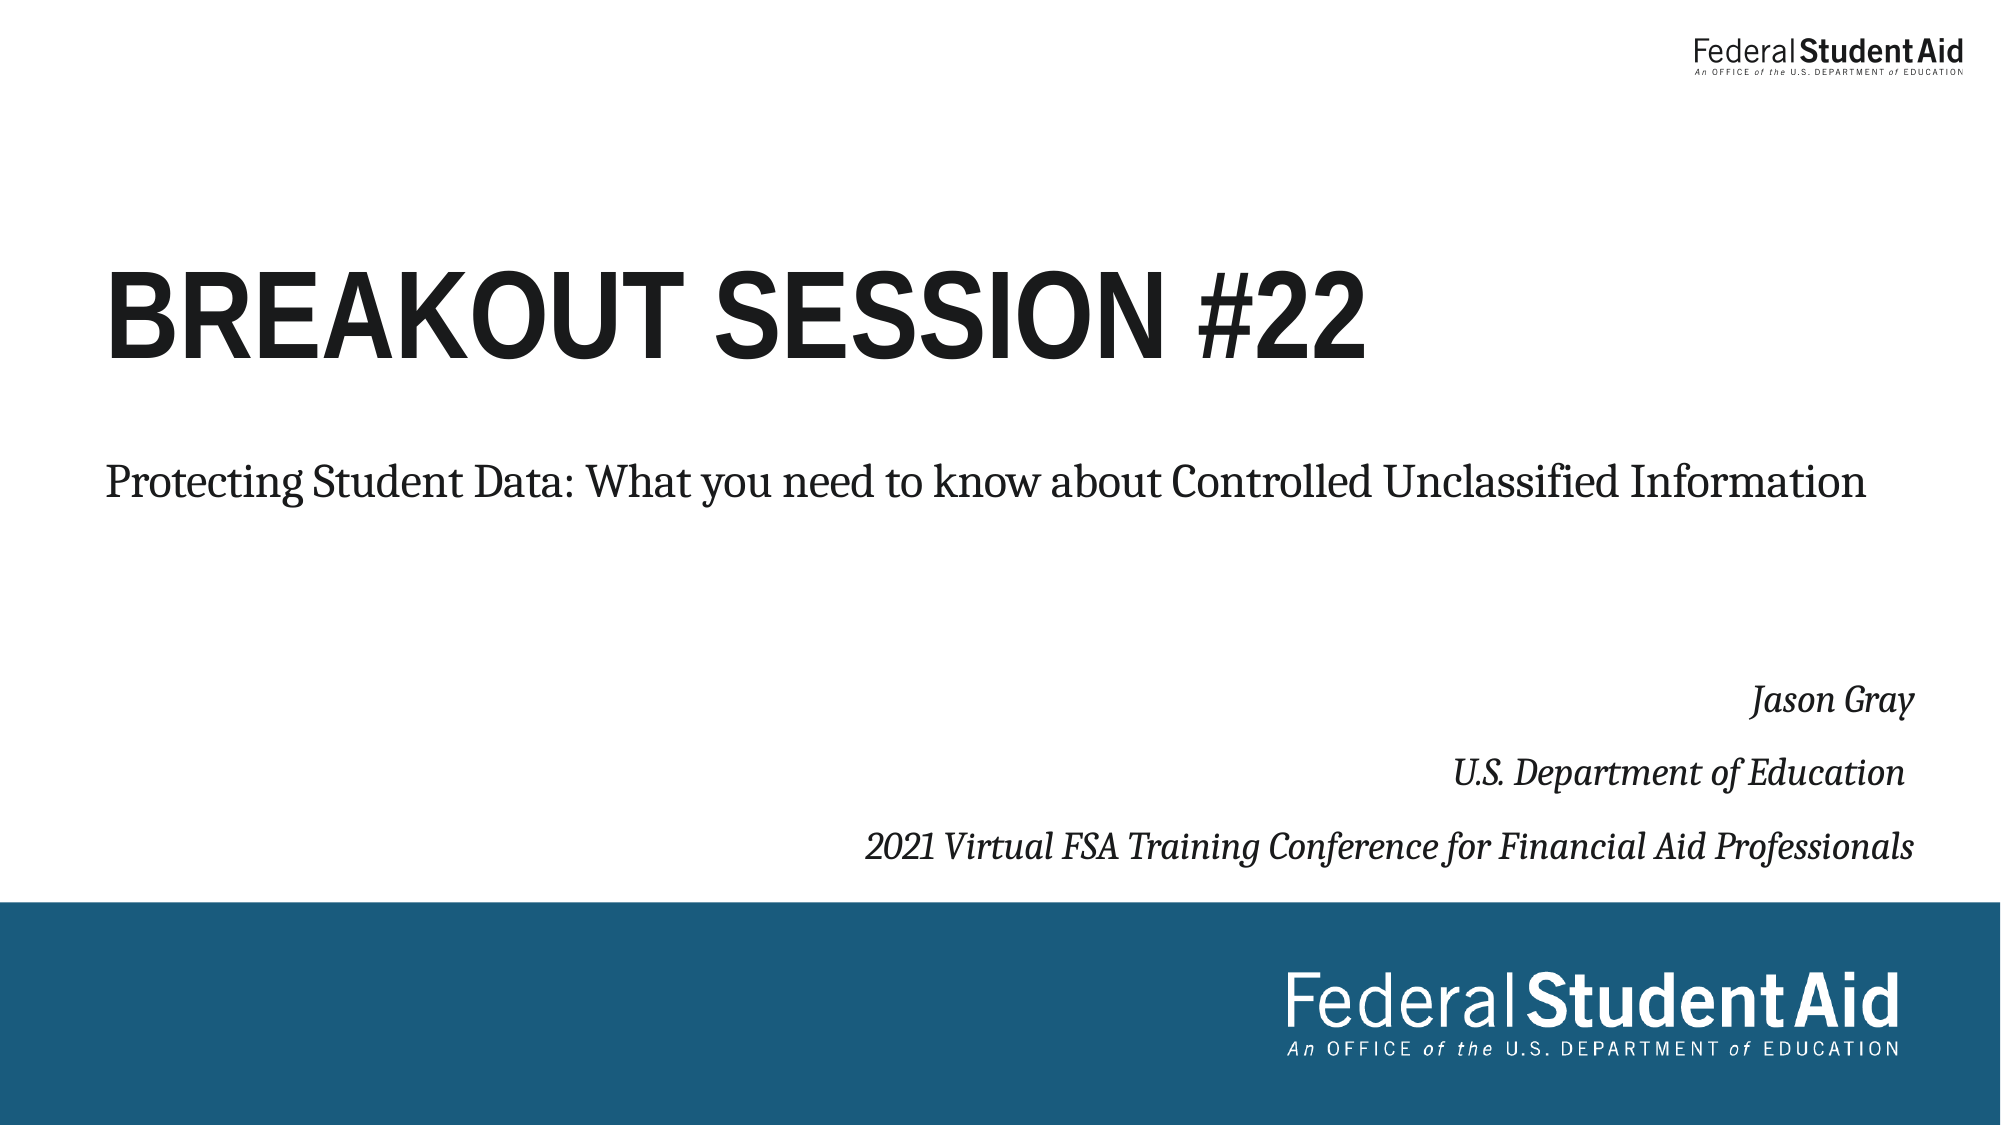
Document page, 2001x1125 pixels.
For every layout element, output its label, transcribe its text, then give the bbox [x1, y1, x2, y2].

picture [1232, 949, 1951, 1078]
subtitle Protecting Student Data: What you need to know about Controlled Unclassified Information [105, 437, 1906, 554]
list Jason Gray U.S. Department of Education 2021 Virtual FSA Training Conference for Financial Aid Professionals [233, 663, 1915, 870]
title Breakout Session #22 [105, 75, 1906, 384]
picture [1694, 37, 1963, 75]
